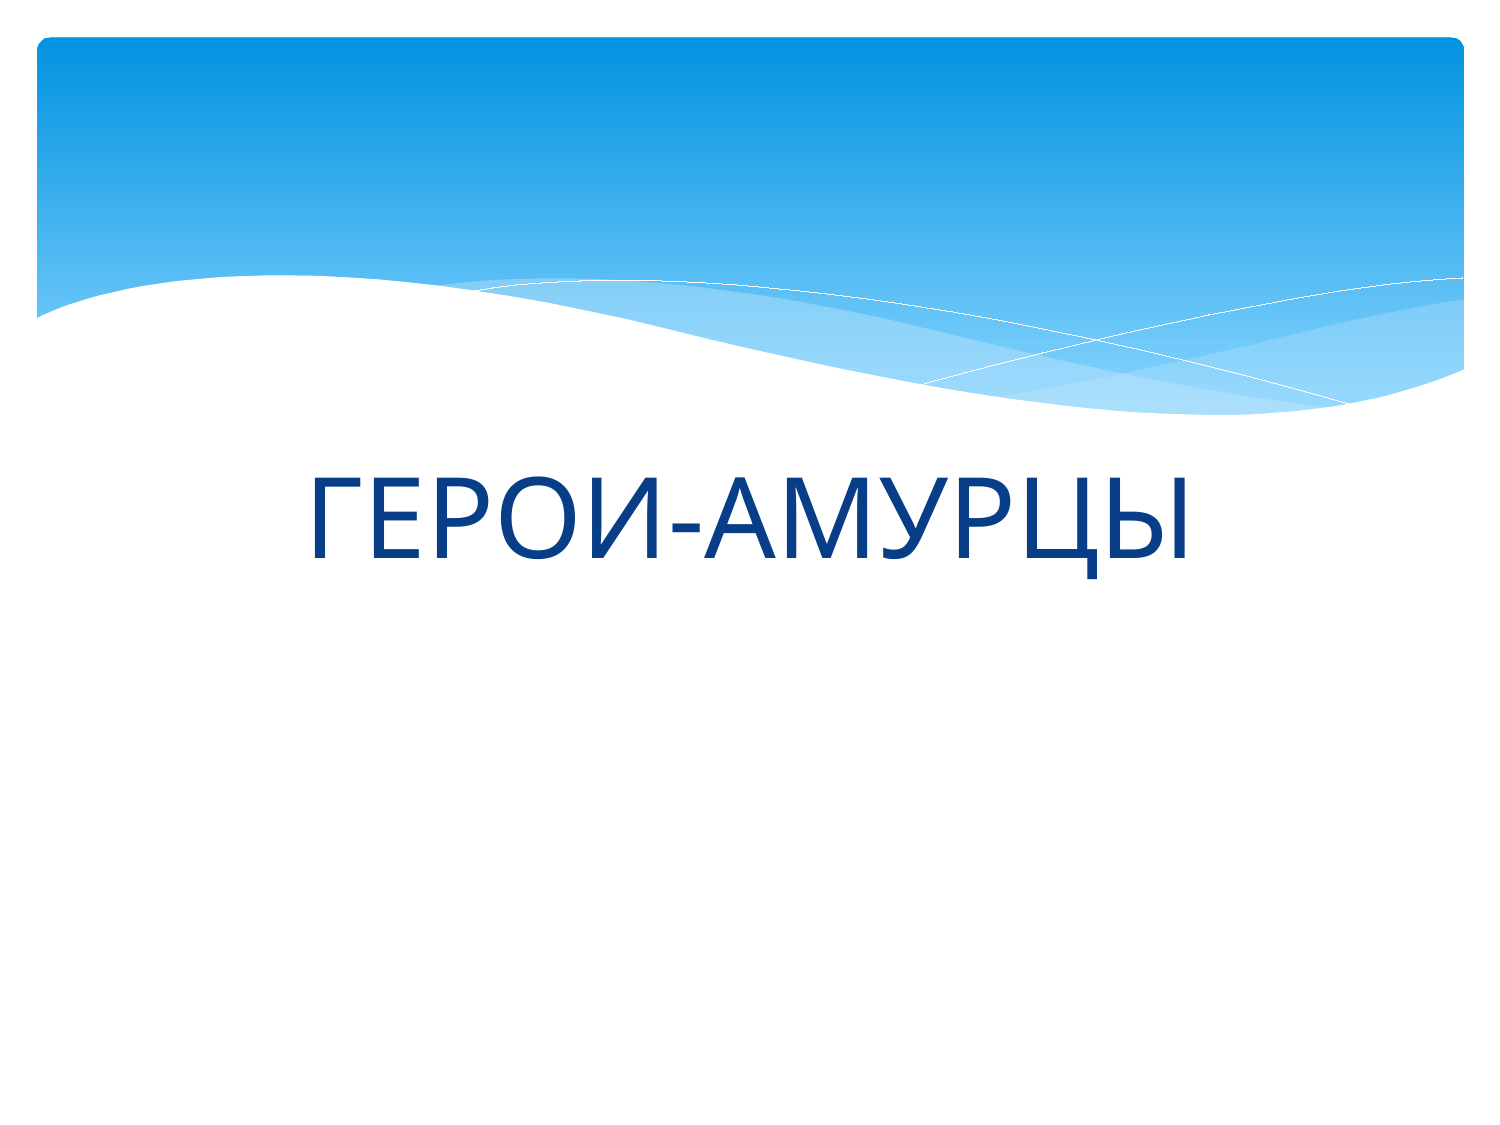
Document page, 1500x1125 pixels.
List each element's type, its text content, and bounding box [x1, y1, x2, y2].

list ГЕРОИ-АМУРЦЫ [143, 438, 1359, 1005]
